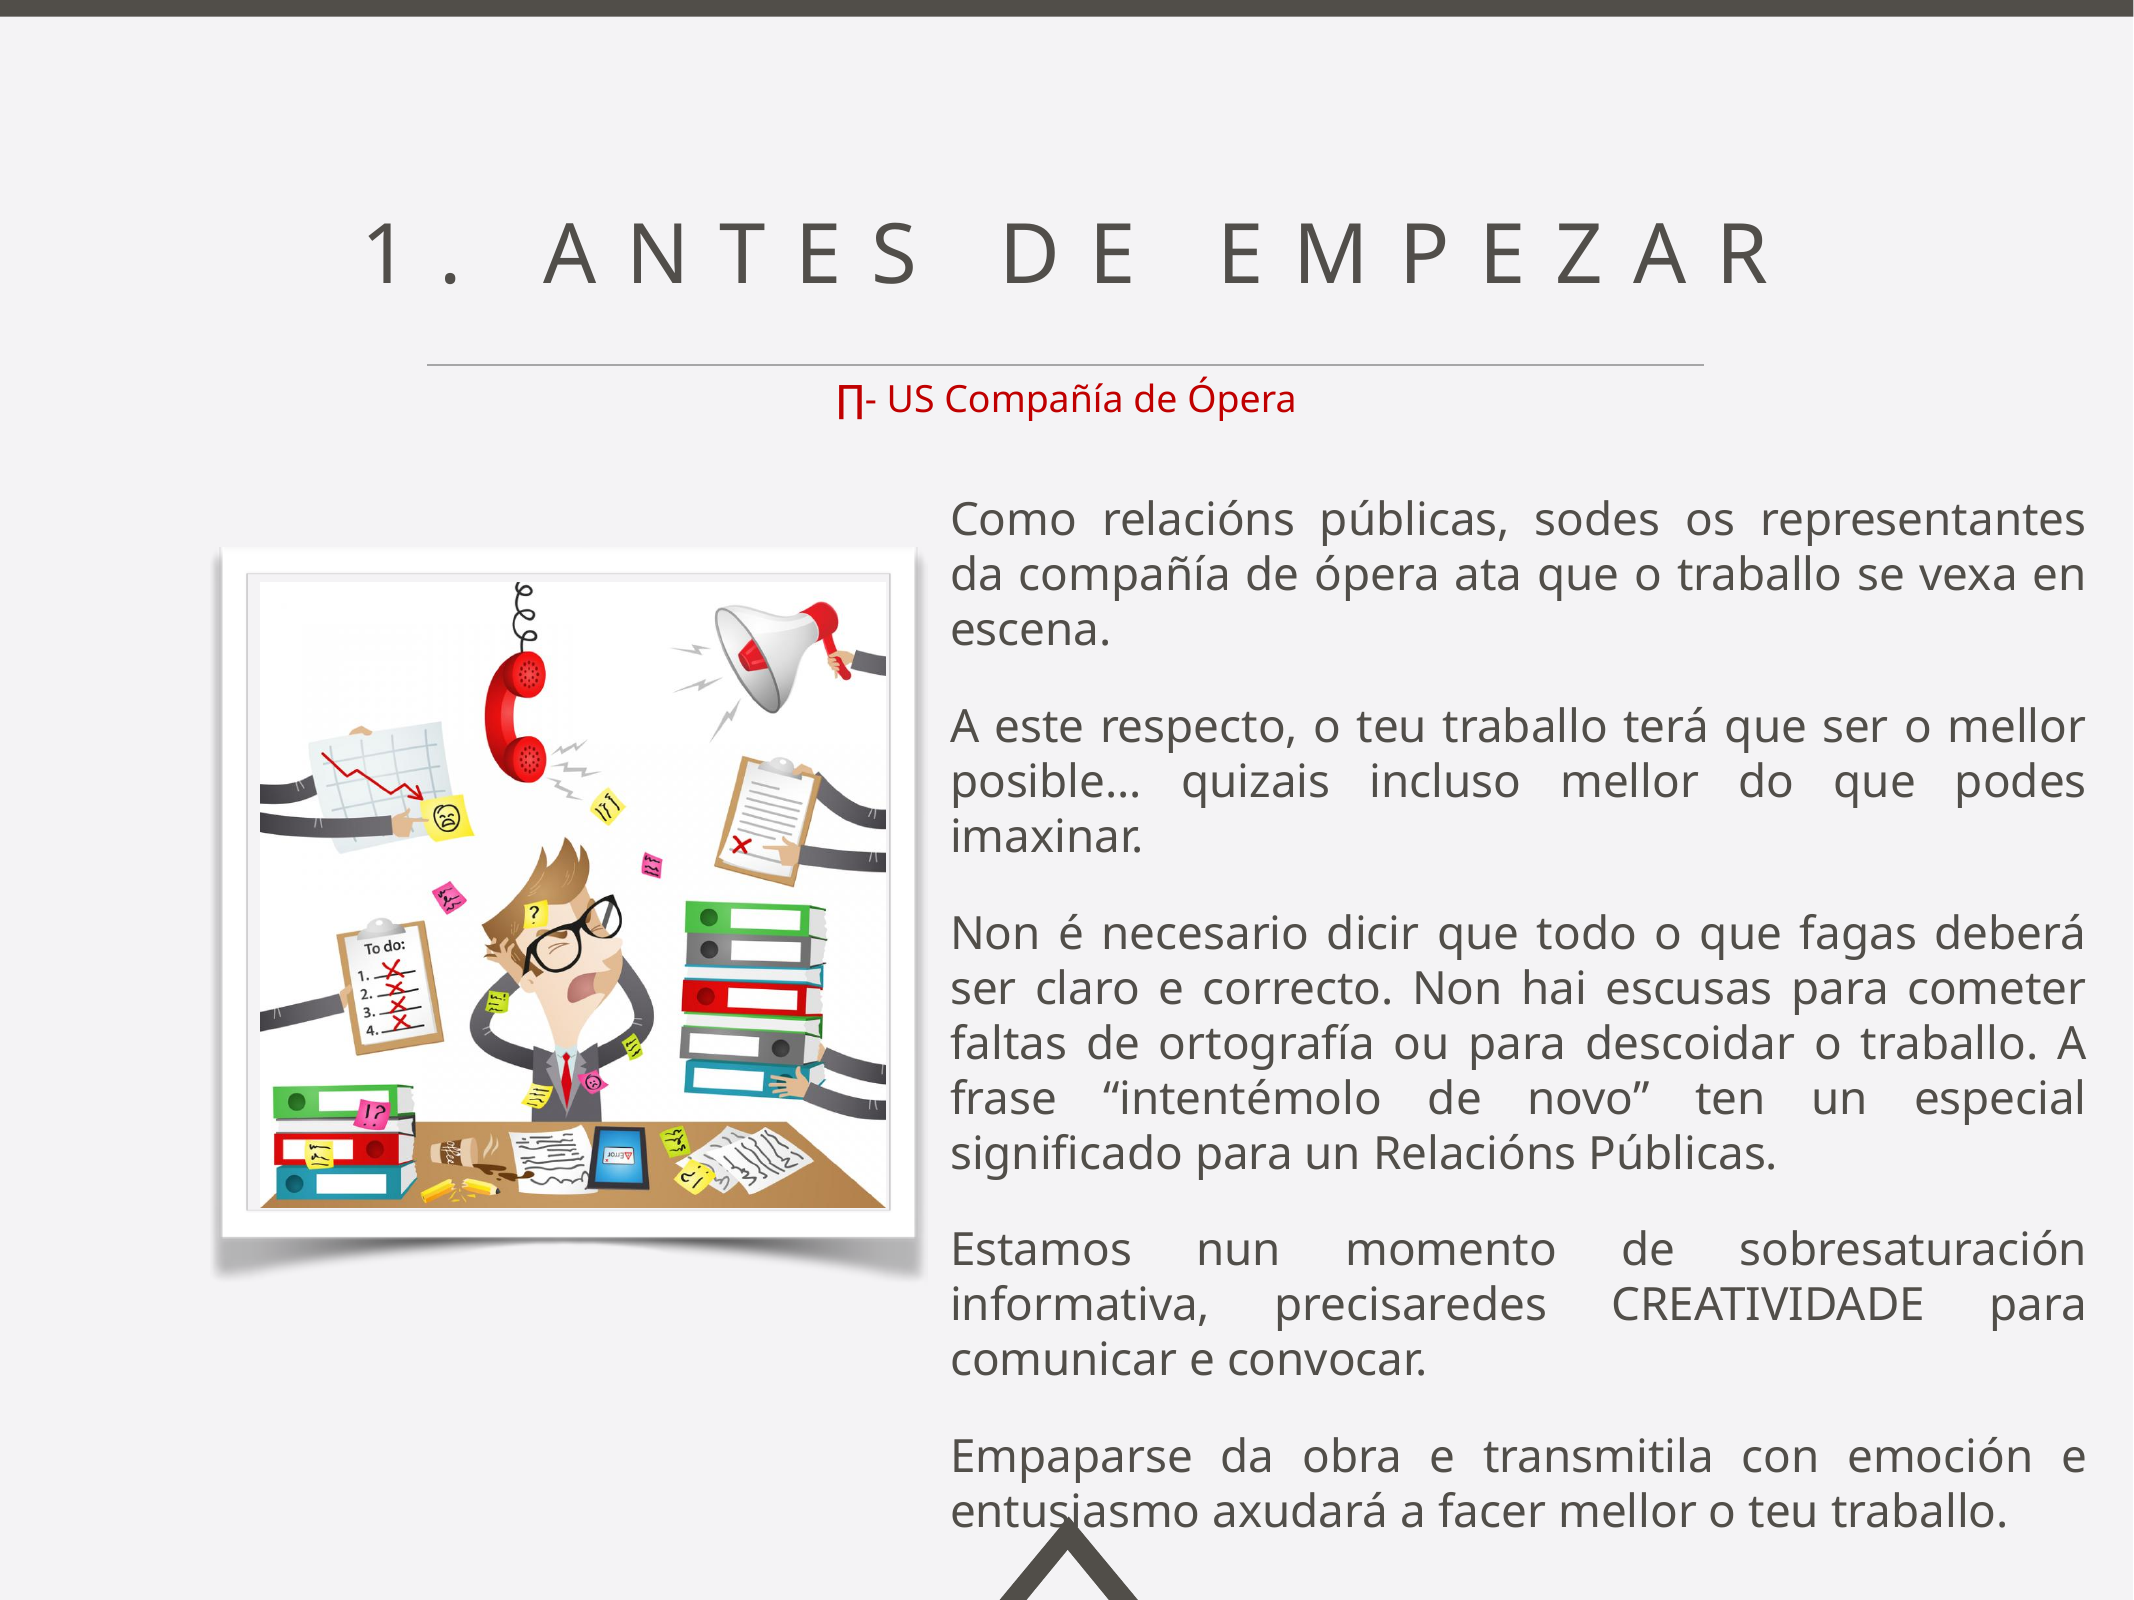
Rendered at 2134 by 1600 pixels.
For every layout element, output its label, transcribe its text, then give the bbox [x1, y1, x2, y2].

list ∏- US Compañía de Ópera [426, 374, 1707, 443]
list Como relacións públicas, sodes os representantes da compañía de ópera ata que o traballo se vexa en escena. A este respecto, o teu traballo terá que ser o mellor posible... quizais incluso mellor do que podes imaxinar. Non é necesario dicir que todo o que fagas deberá ser claro e correcto. Non hai escusas para cometer faltas de ortografía ou para descoidar o traballo. A frase “intentémolo de novo” ten un especial significado para un Relacións Públicas. Estamos nun momento de sobresaturación informativa, precisaredes CREATIVIDADE para comunicar e convocar. Empaparse da obra e transmitila con emoción e entusiasmo axudará a facer mellor o teu traballo. [949, 489, 2088, 1511]
title 1. Antes de empezar [211, 157, 1920, 301]
picture [210, 547, 928, 1286]
